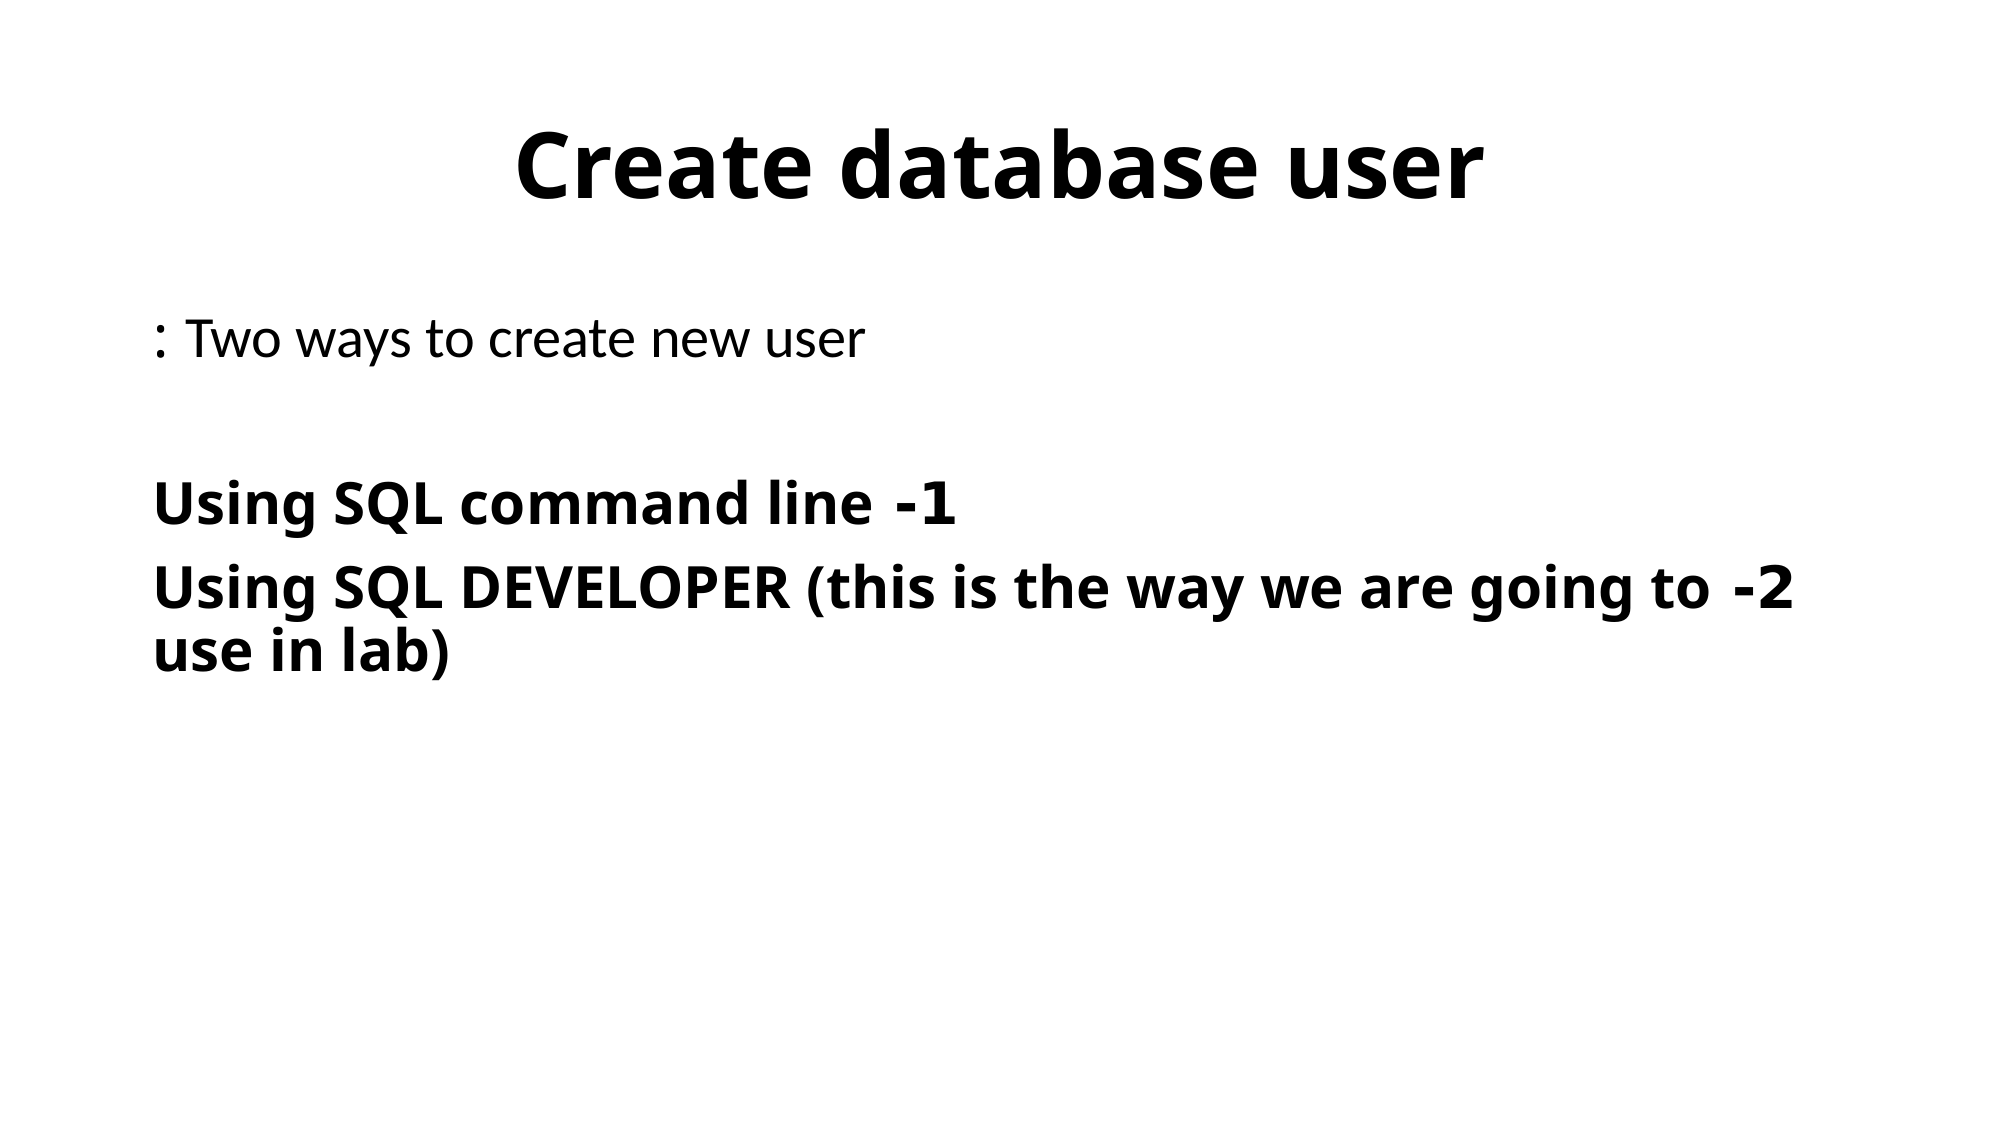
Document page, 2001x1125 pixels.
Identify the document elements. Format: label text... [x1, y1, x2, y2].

title Create database user [137, 59, 1863, 278]
list Two ways to create new user : 1- Using SQL command line 2- Using SQL DEVELOPER (this is the way we are going to use in lab) [137, 299, 1863, 1014]
